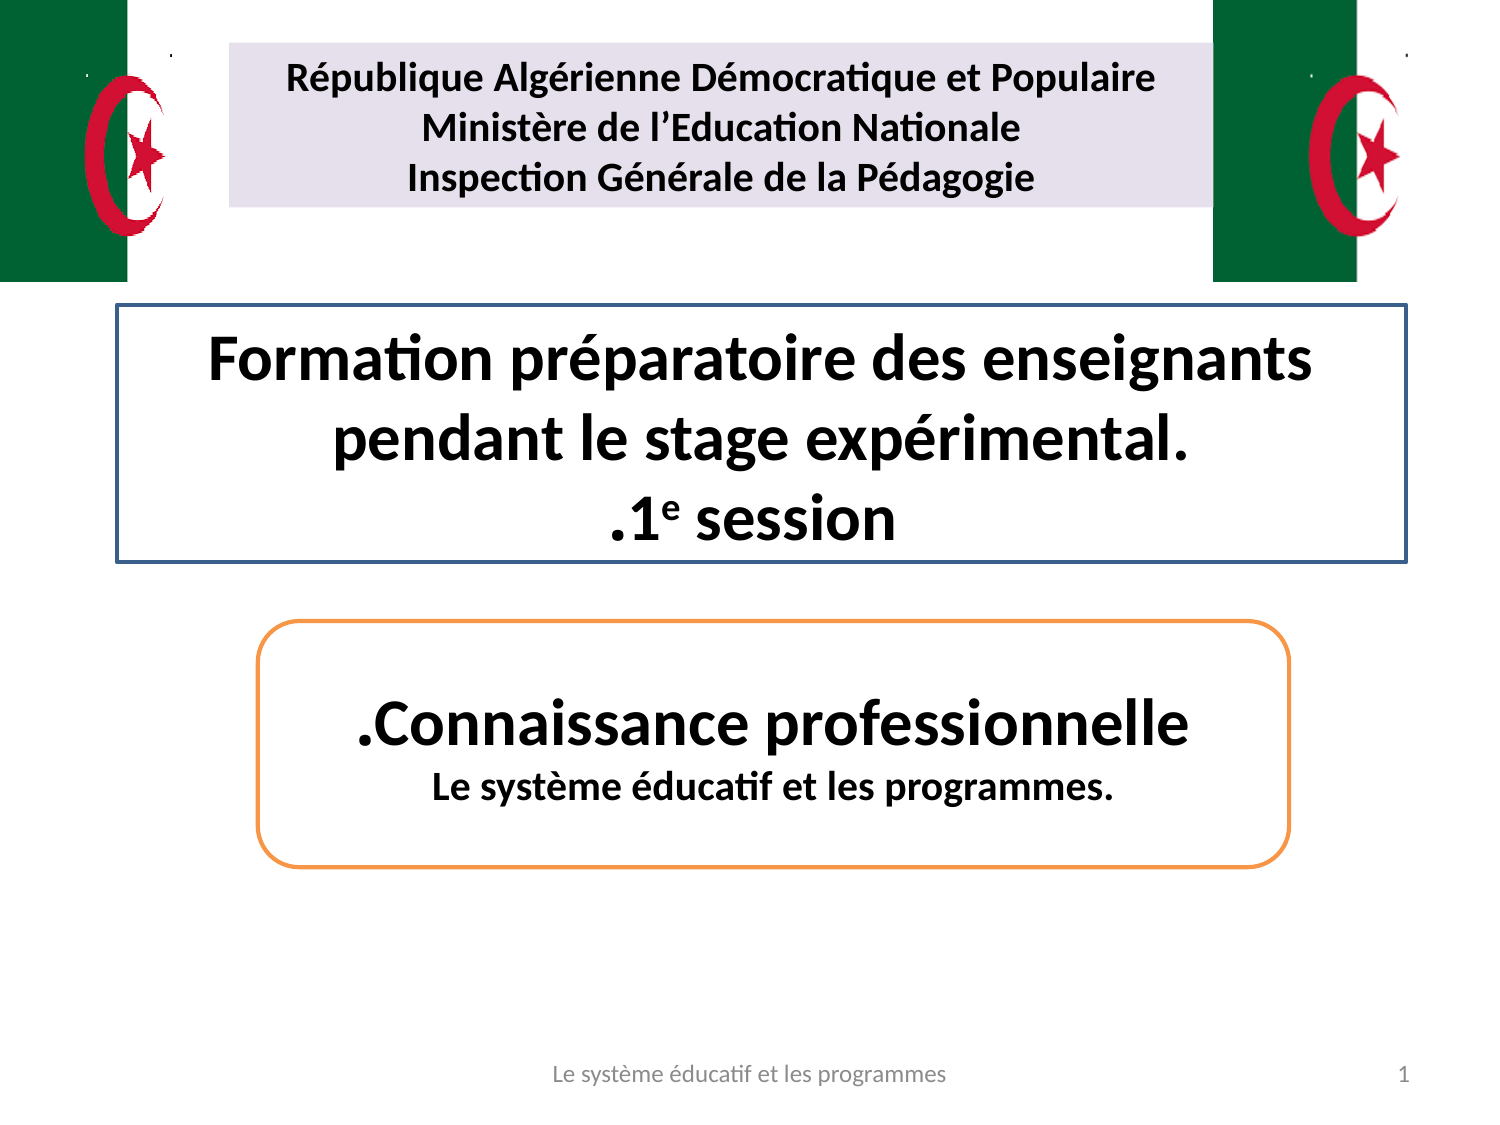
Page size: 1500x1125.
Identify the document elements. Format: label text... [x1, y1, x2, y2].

text_box Connaissance professionnelle. Le système éducatif et les programmes. [255, 618, 1292, 870]
picture [1213, 0, 1500, 282]
slide_number 1 [1074, 1042, 1425, 1103]
text_box République Algérienne Démocratique et Populaire Ministère de l’Education Nationale Inspection Générale de la Pédagogie [257, 42, 1208, 208]
picture [0, 0, 253, 282]
text_box Formation préparatoire des enseignants pendant le stage expérimental. 1e session. [115, 303, 1408, 564]
footer Le système éducatif et les programmes [512, 1042, 988, 1103]
